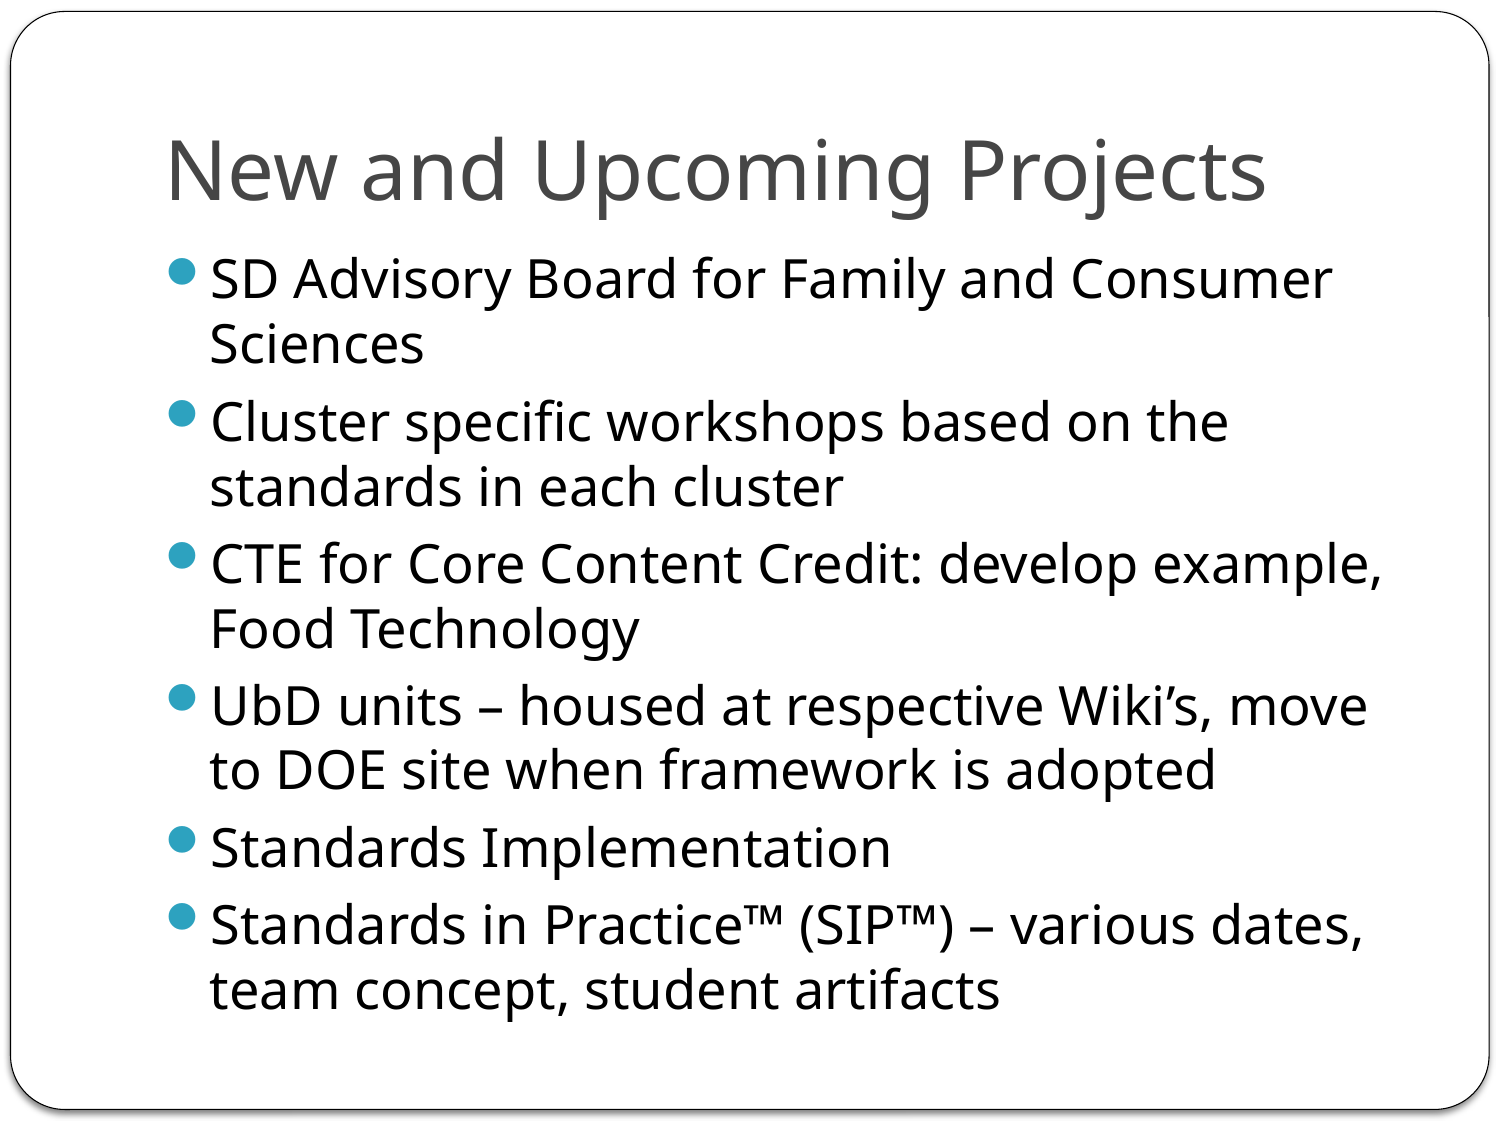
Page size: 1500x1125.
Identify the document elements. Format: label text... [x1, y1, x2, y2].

title New and Upcoming Projects [150, 45, 1425, 233]
list SD Advisory Board for Family and Consumer Sciences Cluster specific workshops based on the standards in each cluster CTE for Core Content Credit: develop example, Food Technology UbD units – housed at respective Wiki’s, move to DOE site when framework is adopted Standards Implementation Standards in Practice™ (SIP™) – various dates, team concept, student artifacts [150, 237, 1425, 988]
